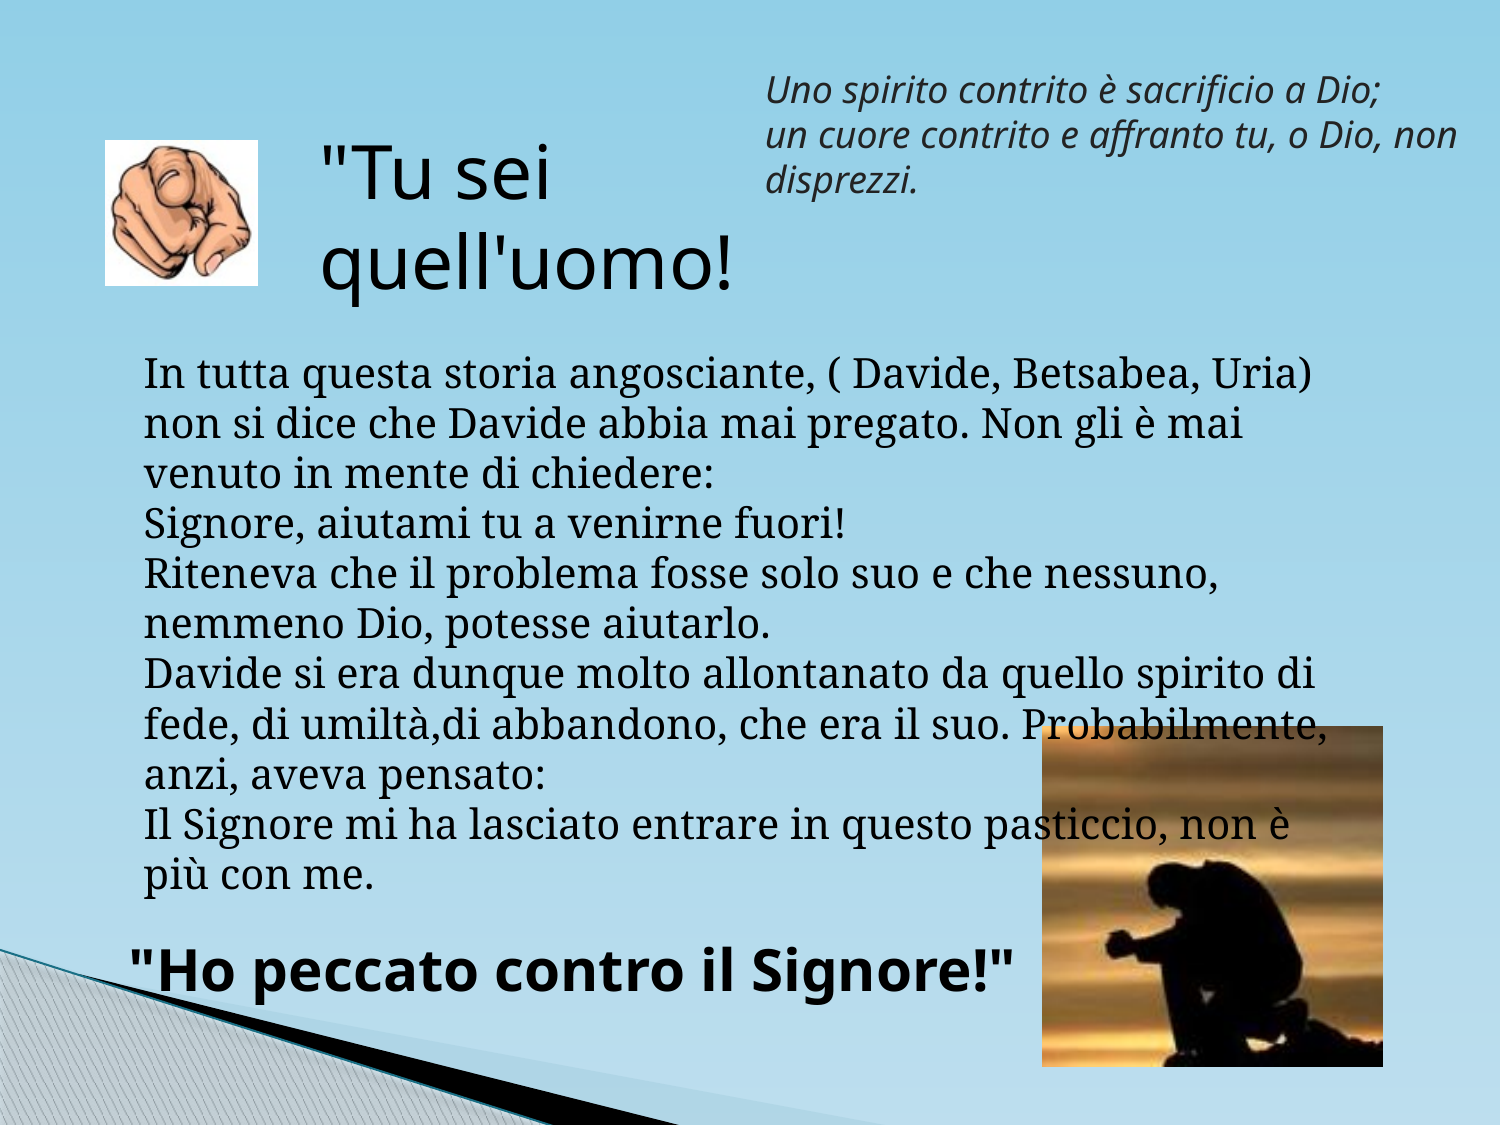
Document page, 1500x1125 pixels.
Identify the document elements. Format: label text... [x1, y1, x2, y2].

text_box "Tu sei quell'uomo! [304, 117, 914, 312]
picture [1042, 726, 1384, 1067]
text_box Uno spirito contrito è sacrificio a Dio; un cuore contrito e affranto tu, o Dio, non disprezzi. [749, 58, 1500, 254]
text_box In tutta questa storia angosciante, ( Davide, Betsabea, Uria) non si dice che Davide abbia mai pregato. Non gli è mai venuto in mente di chiedere: Signore, aiutami tu a venirne fuori! Riteneva che il problema fosse solo suo e che nessuno, nemmeno Dio, potesse aiutarlo. Davide si era dunque molto allontanato da quello spirito di fede, di umiltà,di abbandono, che era il suo. Probabilmente, anzi, aveva pensato: Il Signore mi ha lasciato entrare in questo pasticcio, non è più con me. [128, 339, 1372, 905]
text_box "Ho peccato contro il Signore!" [113, 925, 1032, 1011]
picture [105, 140, 258, 286]
